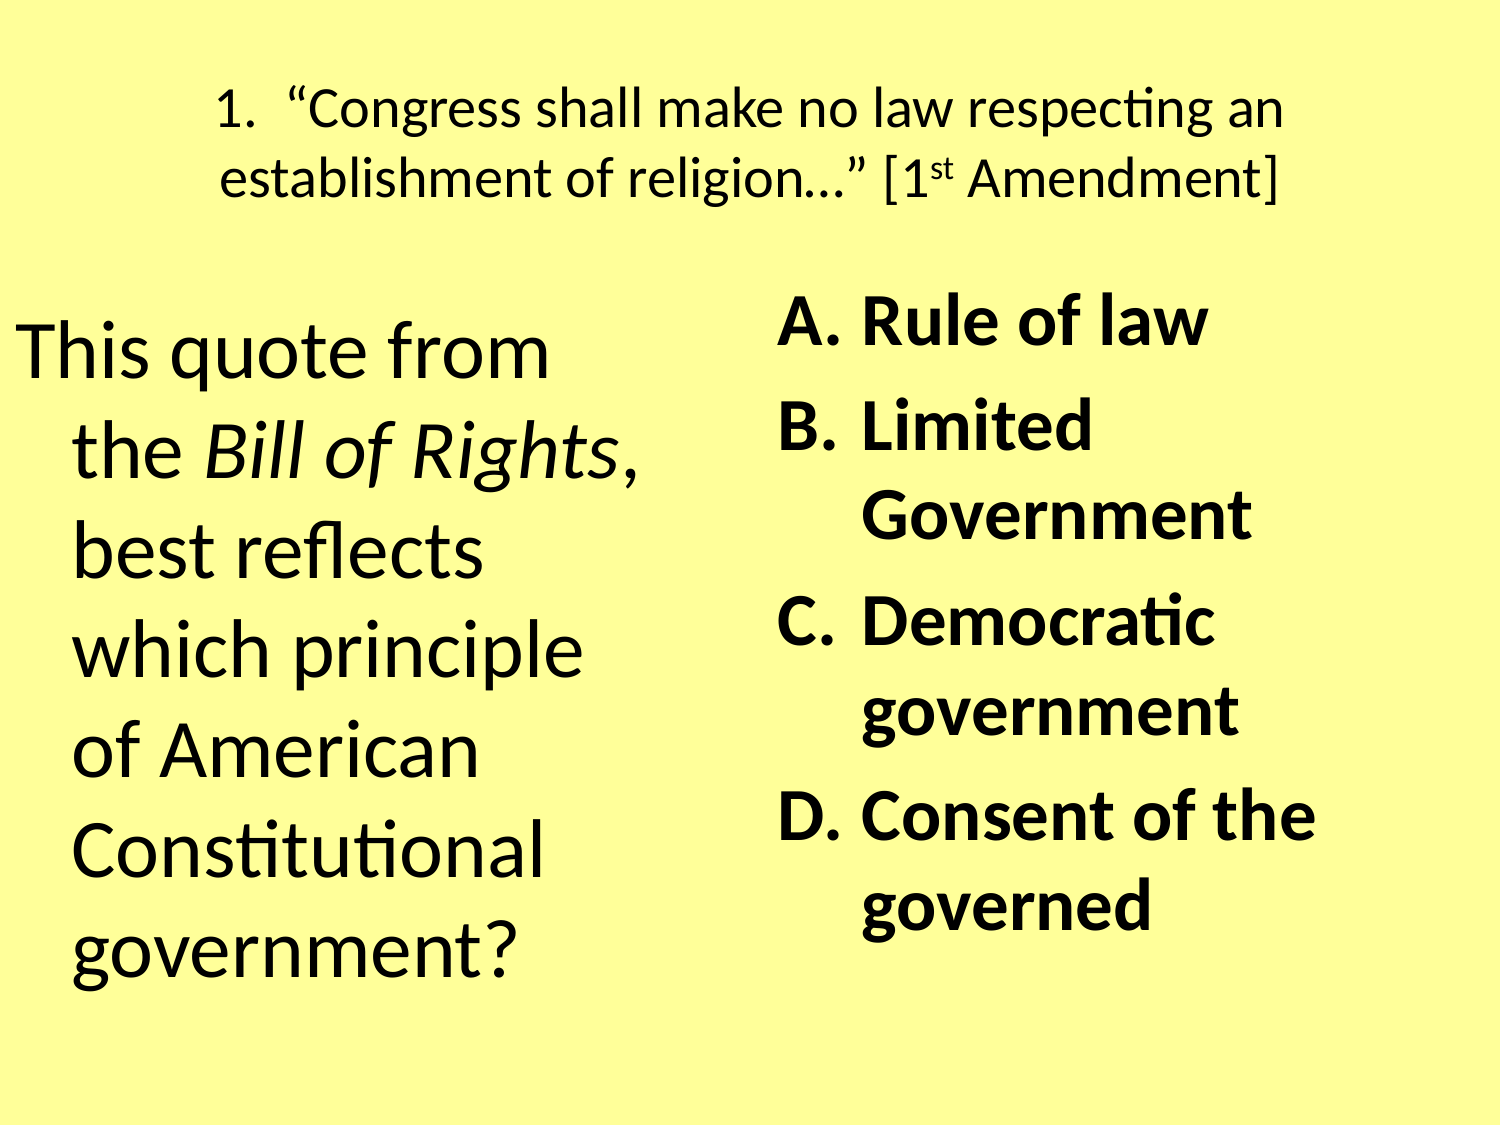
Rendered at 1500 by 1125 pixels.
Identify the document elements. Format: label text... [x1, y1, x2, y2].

list This quote from the Bill of Rights, best reflects which principle of American Constitutional government? [0, 287, 663, 1030]
title 1. “Congress shall make no law respecting an establishment of religion…” [1st Amendment] [75, 45, 1425, 233]
list Rule of law Limited Government Democratic government Consent of the governed [762, 262, 1425, 1005]
